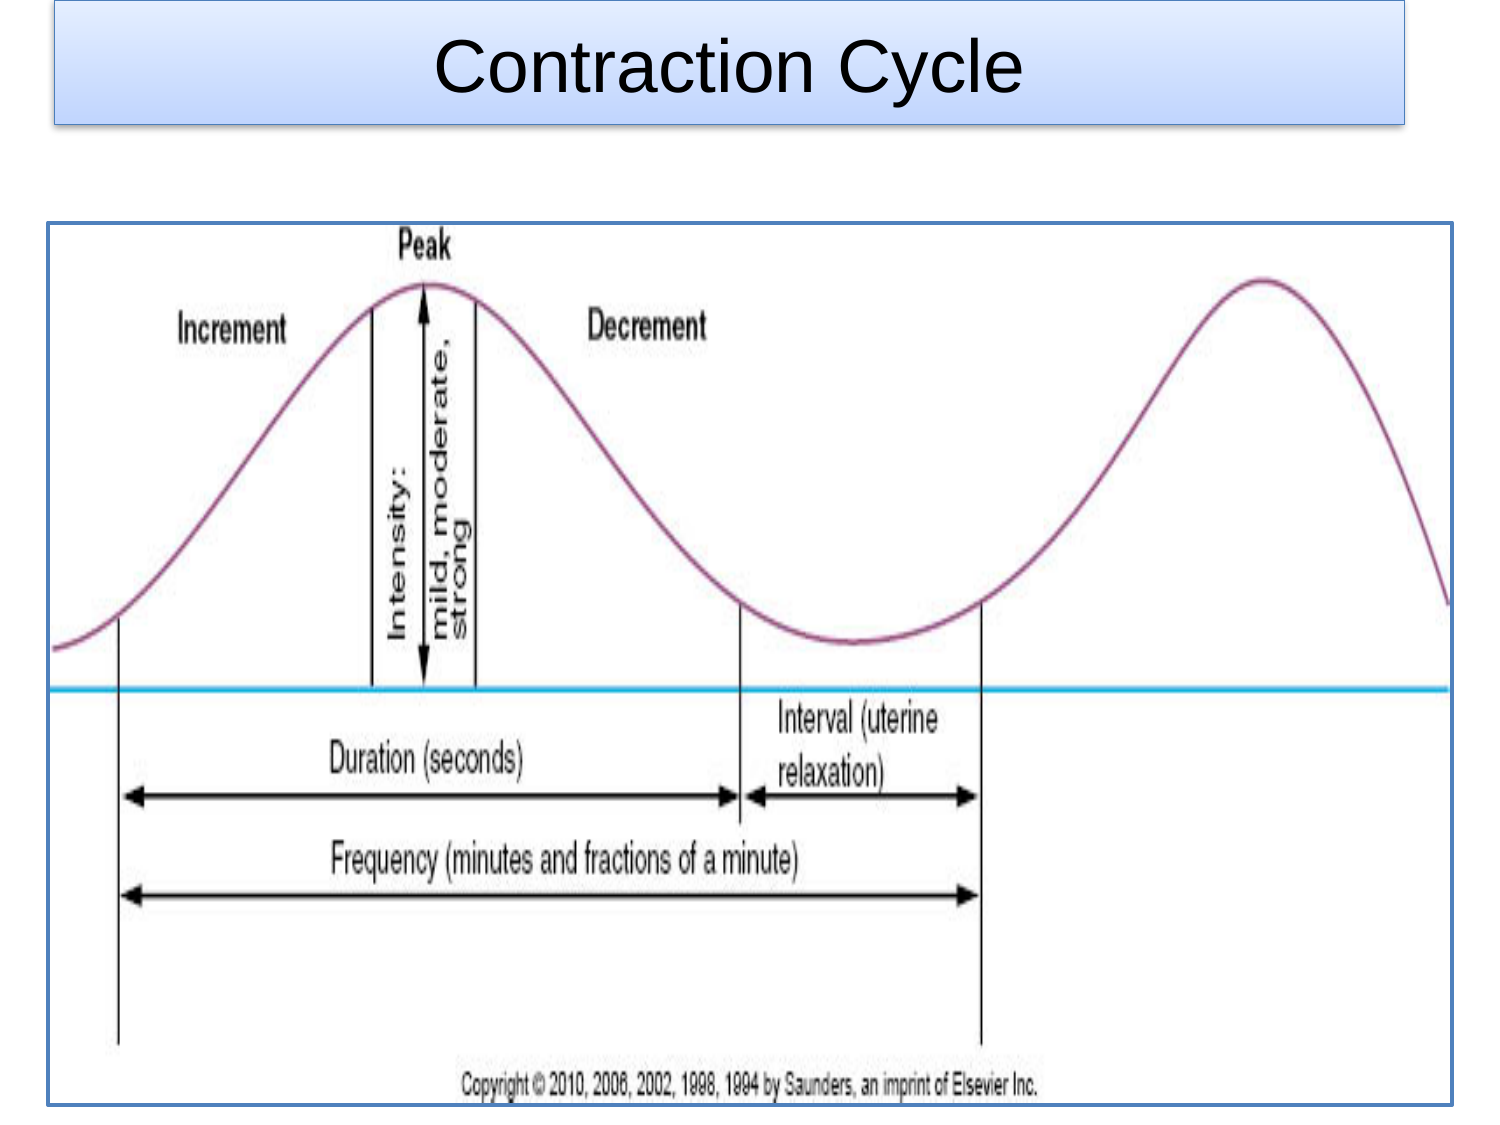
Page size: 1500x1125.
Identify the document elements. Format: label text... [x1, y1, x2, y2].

picture [49, 224, 1451, 1103]
title Contraction Cycle [54, 0, 1405, 125]
